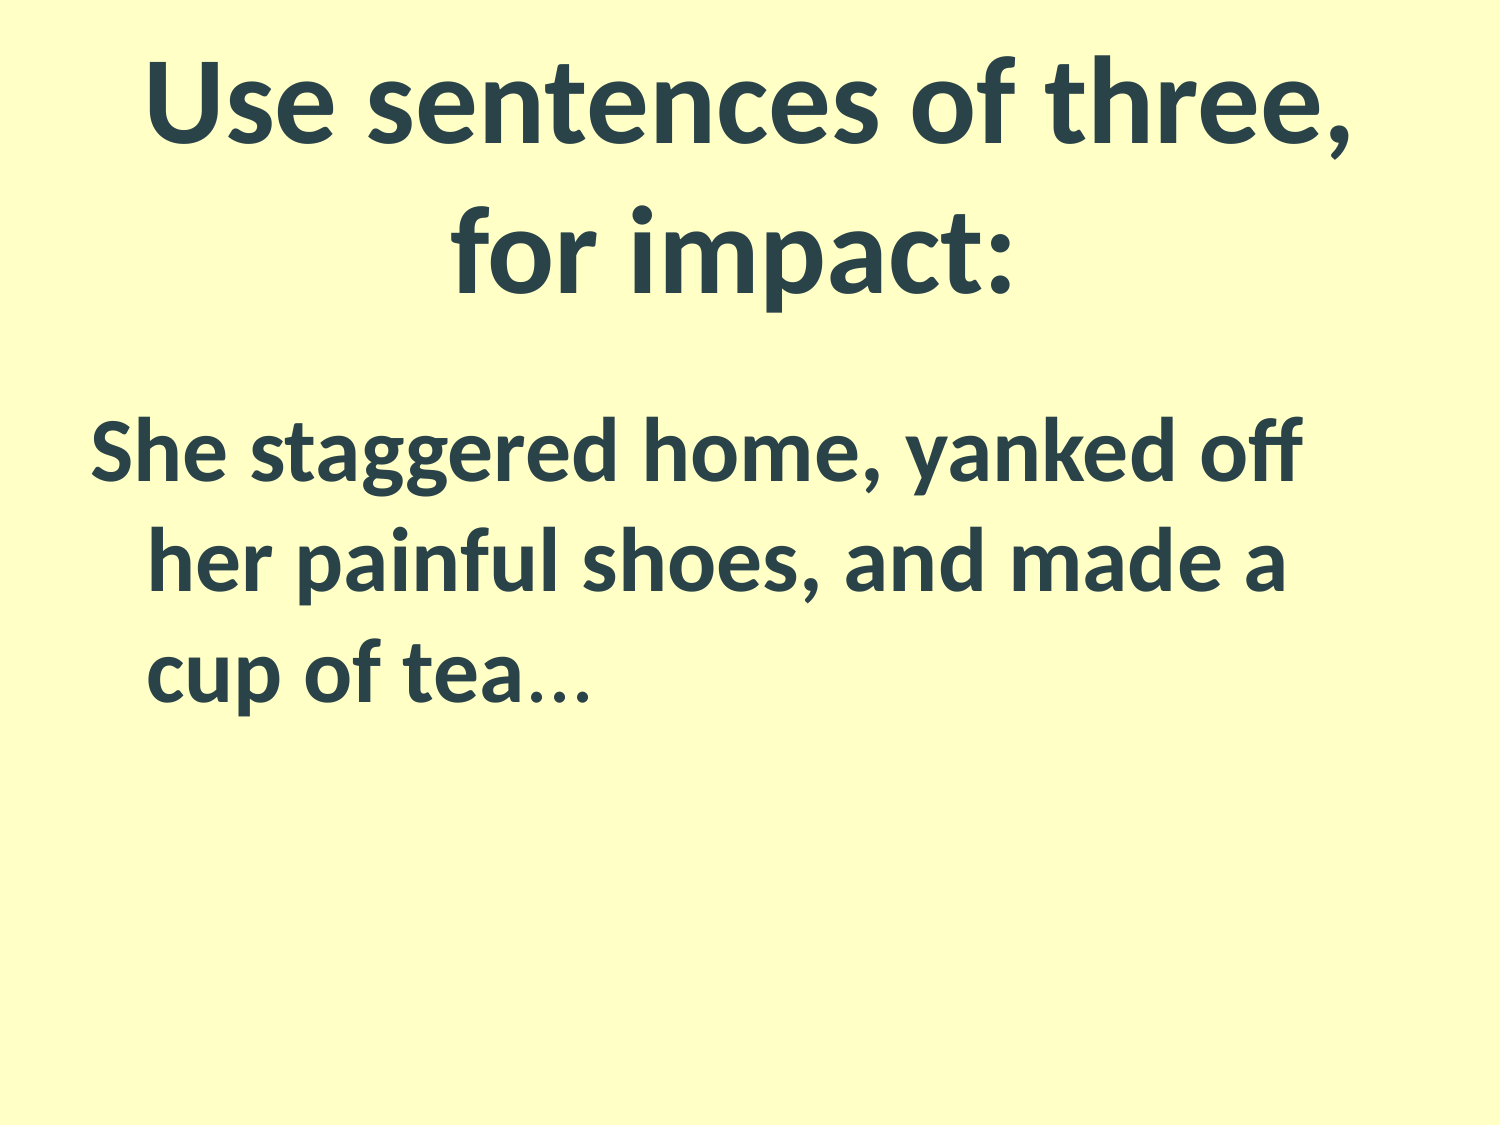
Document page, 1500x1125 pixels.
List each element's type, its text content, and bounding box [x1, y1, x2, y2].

title Use sentences of three, for impact: [75, 75, 1425, 263]
list She staggered home, yanked off her painful shoes, and made a cup of tea... [75, 382, 1425, 1125]
